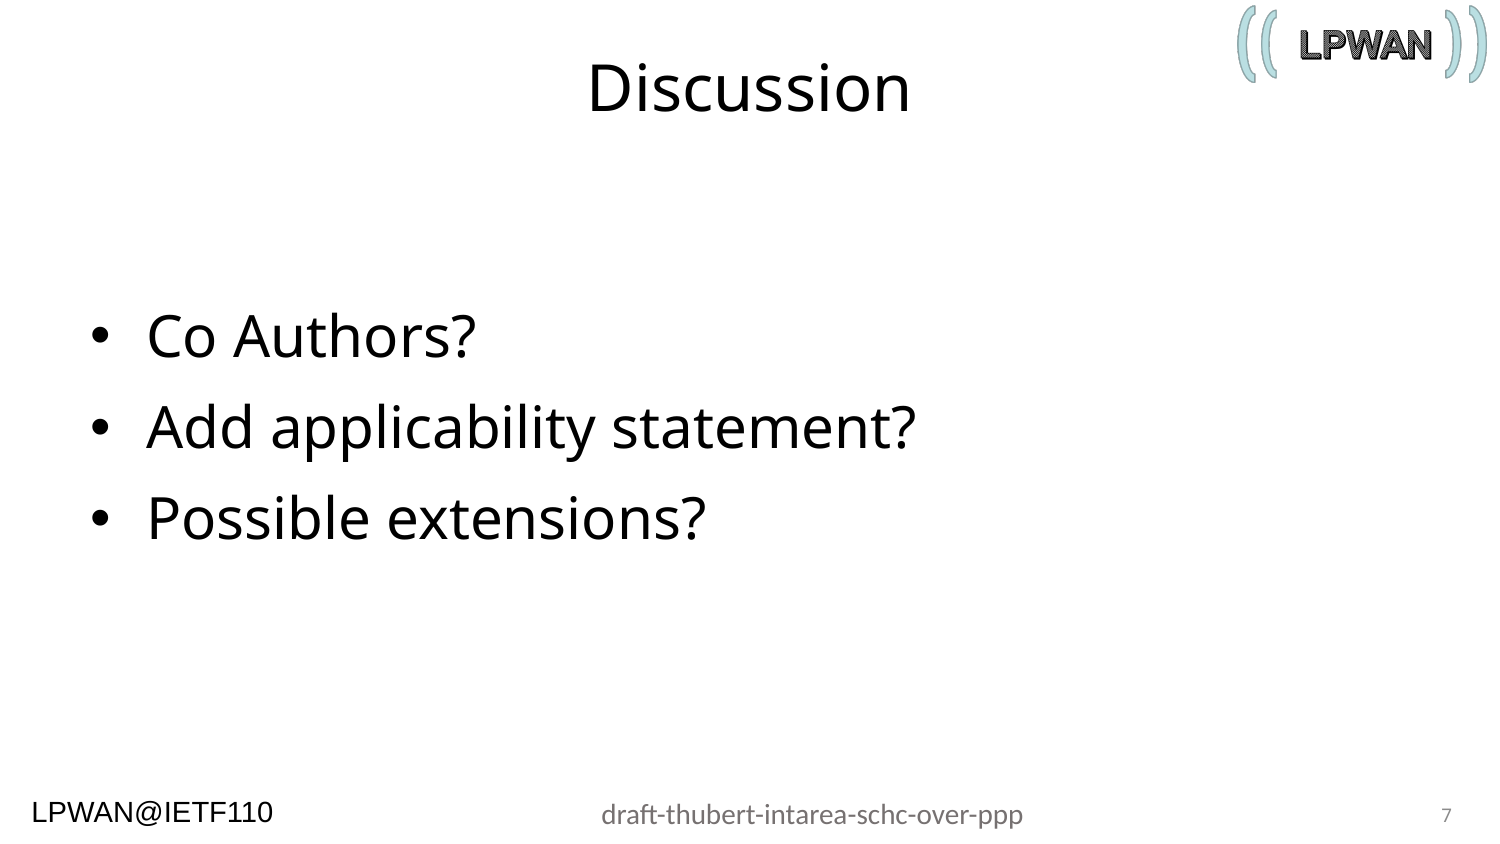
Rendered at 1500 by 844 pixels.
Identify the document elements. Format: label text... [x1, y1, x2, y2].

list Co Authors? Add applicability statement? Possible extensions? [75, 196, 1425, 754]
picture [1237, 5, 1487, 83]
text_box 7 [1125, 793, 1464, 839]
title Discussion [75, 33, 1425, 139]
text_box draft-thubert-intarea-schc-over-ppp [586, 787, 1039, 838]
